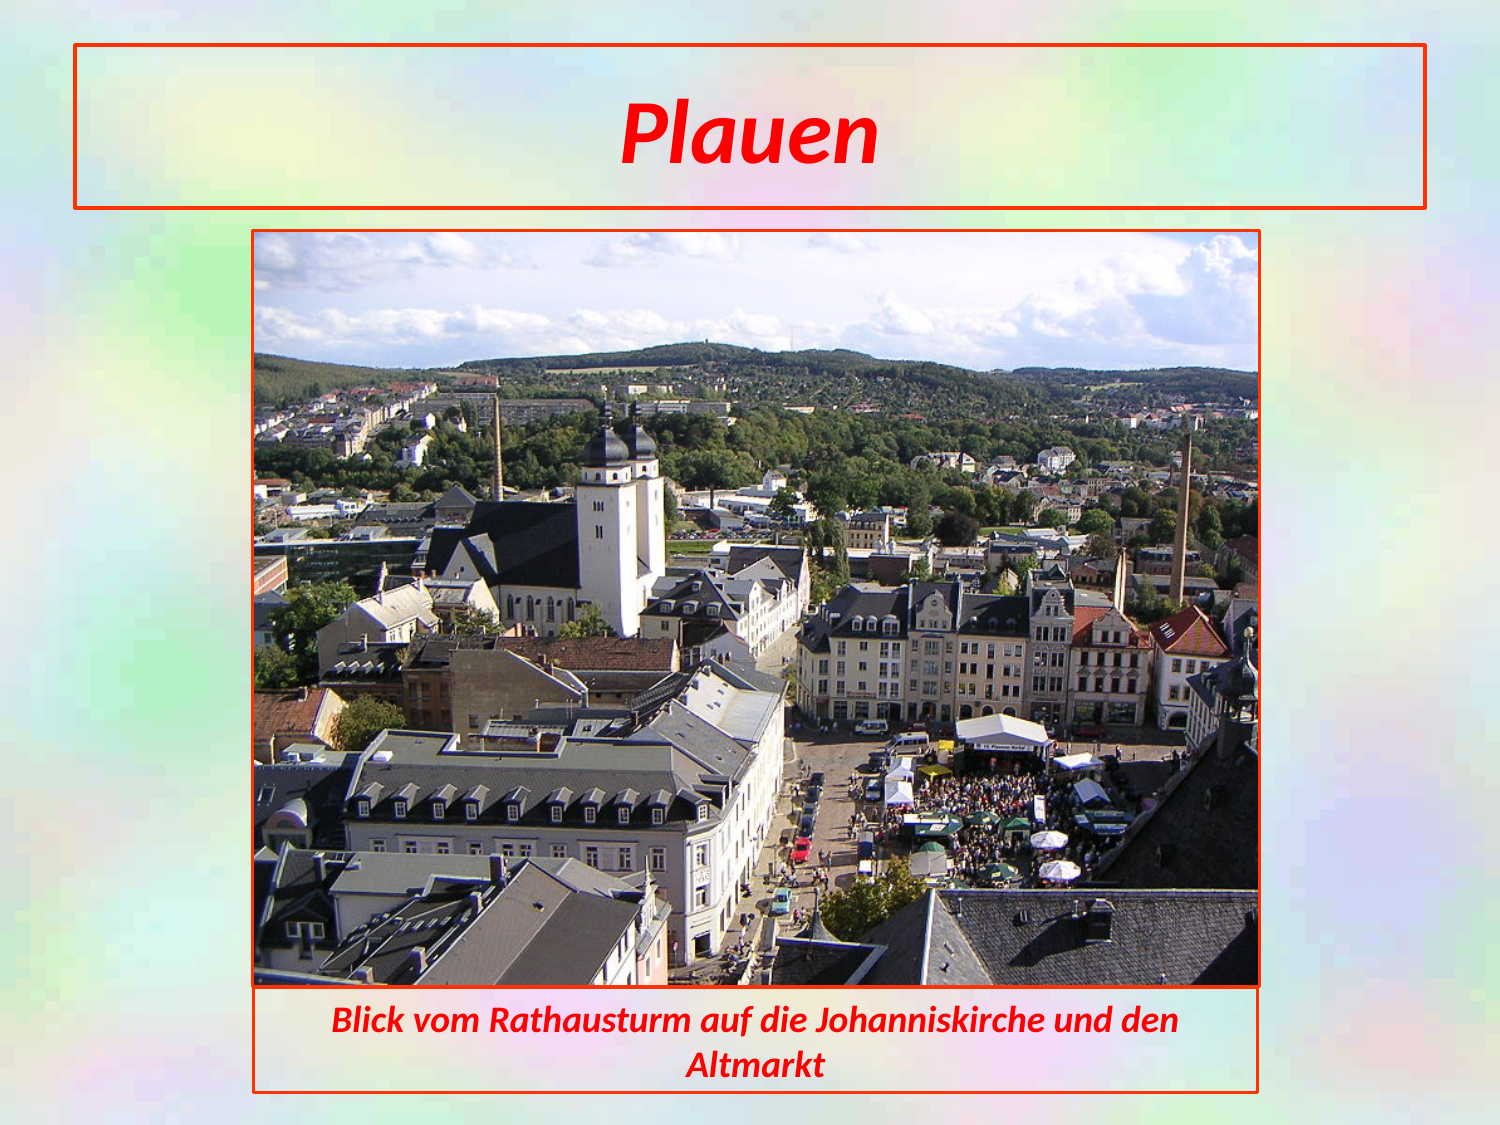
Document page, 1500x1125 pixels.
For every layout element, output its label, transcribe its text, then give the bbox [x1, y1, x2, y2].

picture [0, 0, 1500, 1125]
title Plauen [75, 45, 1425, 209]
text_box Blick vom Rathausturm auf die Johanniskirche und den Altmarkt [253, 992, 1258, 1093]
